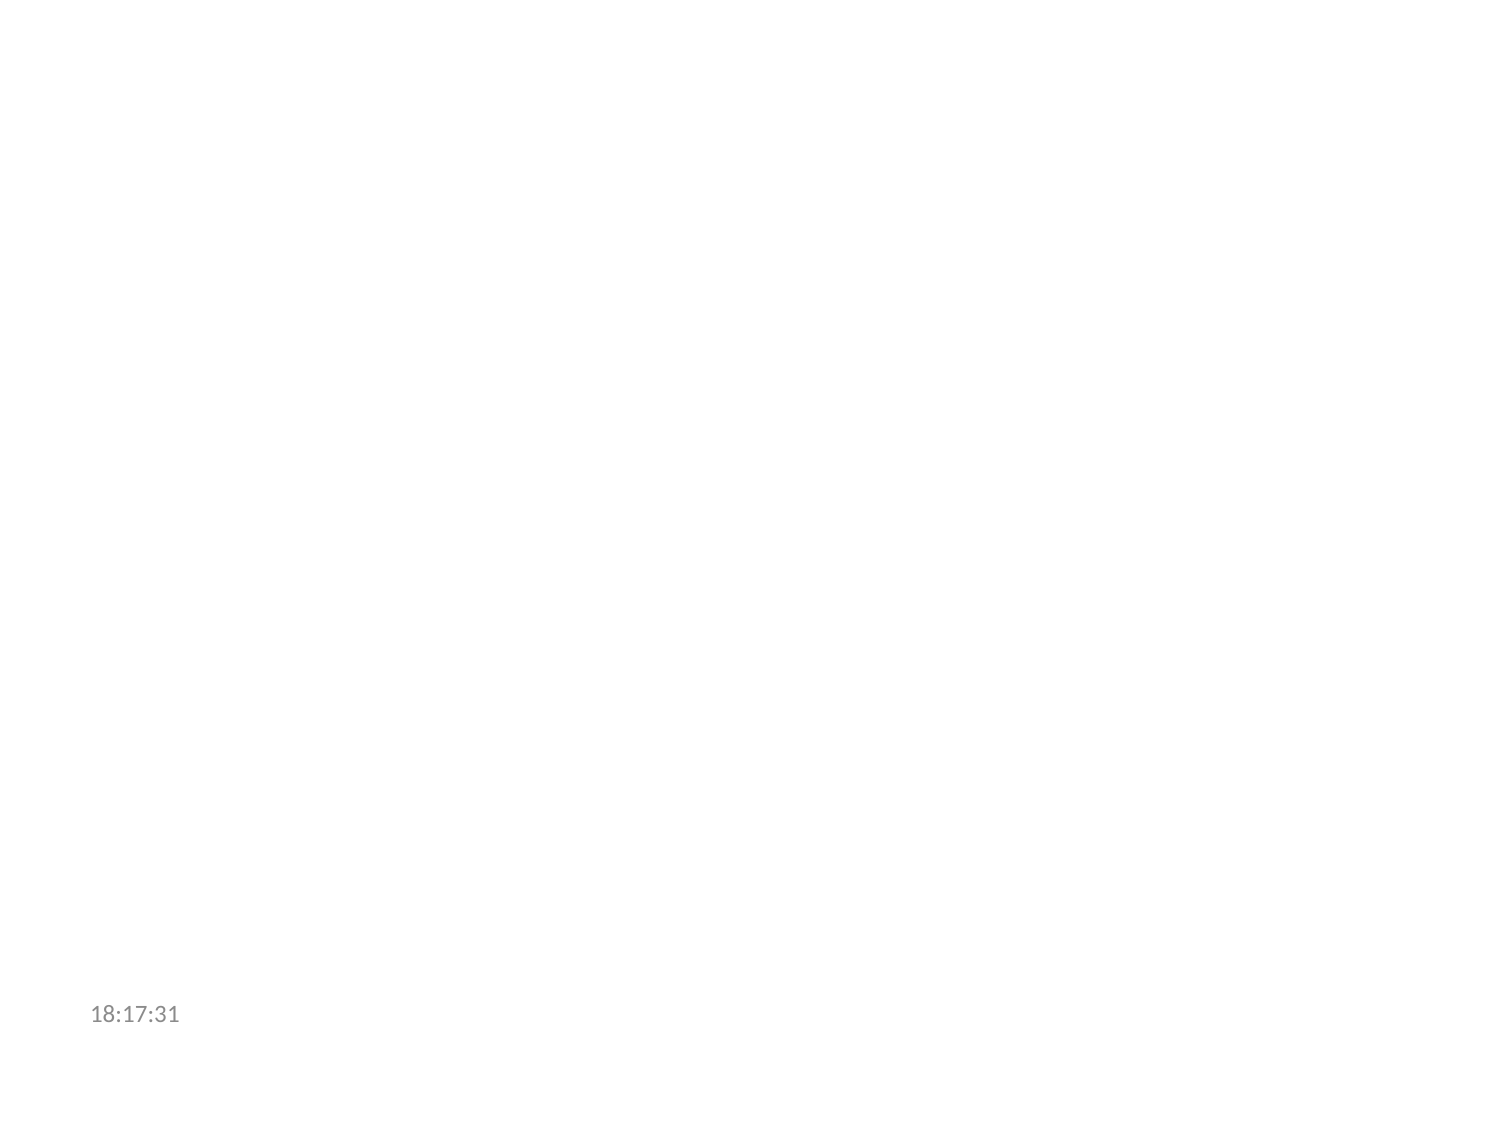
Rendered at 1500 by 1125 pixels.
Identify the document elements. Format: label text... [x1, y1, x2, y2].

text_box 15:35:09 [75, 982, 425, 1043]
